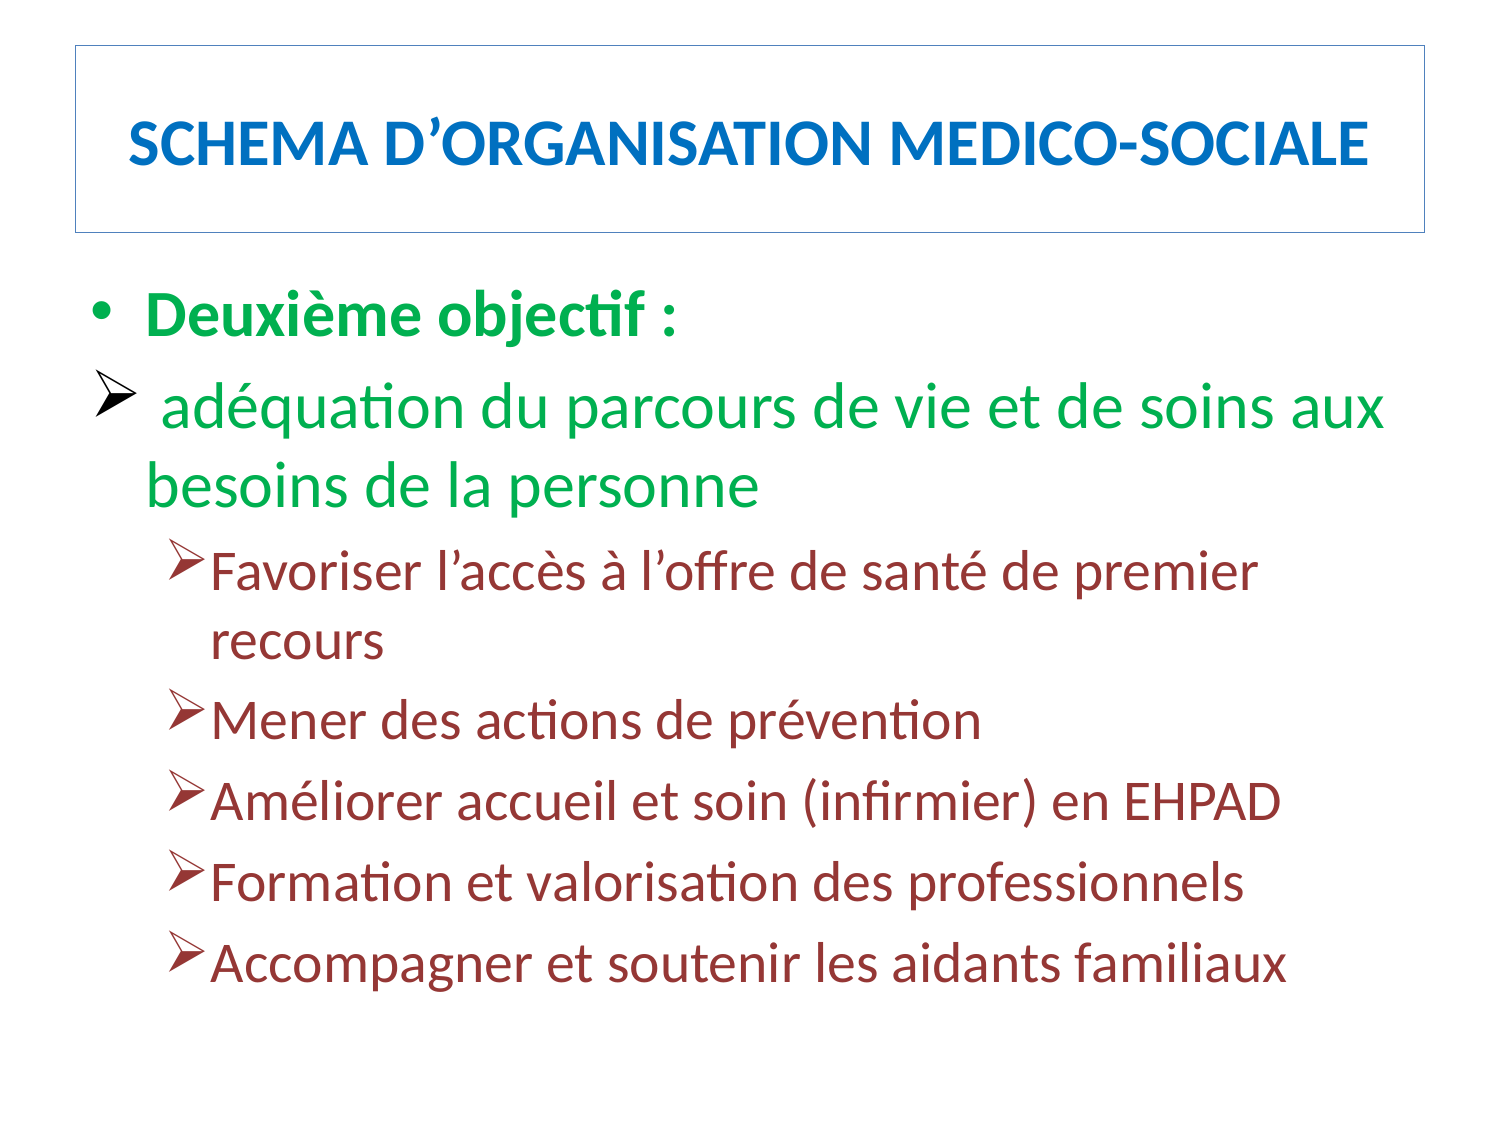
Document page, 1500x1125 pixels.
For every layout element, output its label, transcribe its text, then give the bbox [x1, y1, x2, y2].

title SCHEMA D’ORGANISATION MEDICO-SOCIALE [75, 45, 1425, 233]
list Deuxième objectif : adéquation du parcours de vie et de soins aux besoins de la personne Favoriser l’accès à l’offre de santé de premier recours Mener des actions de prévention Améliorer accueil et soin (infirmier) en EHPAD Formation et valorisation des professionnels Accompagner et soutenir les aidants familiaux [75, 262, 1425, 1005]
